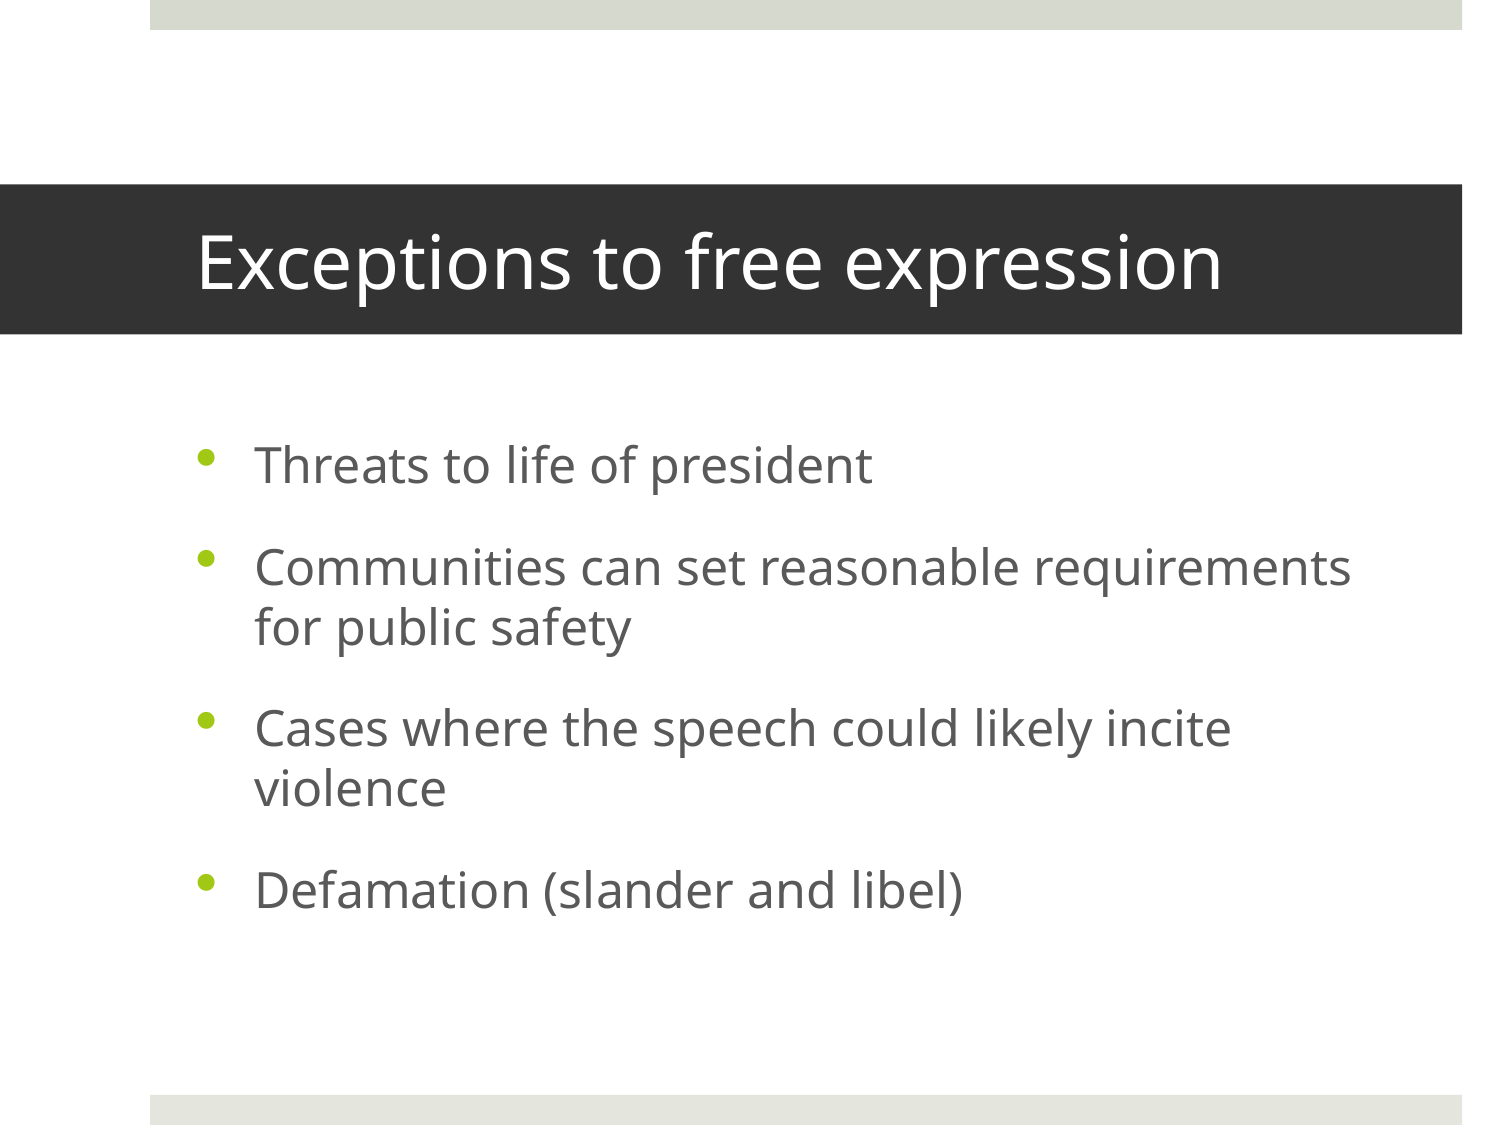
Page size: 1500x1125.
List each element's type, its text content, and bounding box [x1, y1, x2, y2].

title Exceptions to free expression [0, 184, 1463, 335]
list Threats to life of president Communities can set reasonable requirements for public safety Cases where the speech could likely incite violence Defamation (slander and libel) [182, 425, 1432, 1028]
